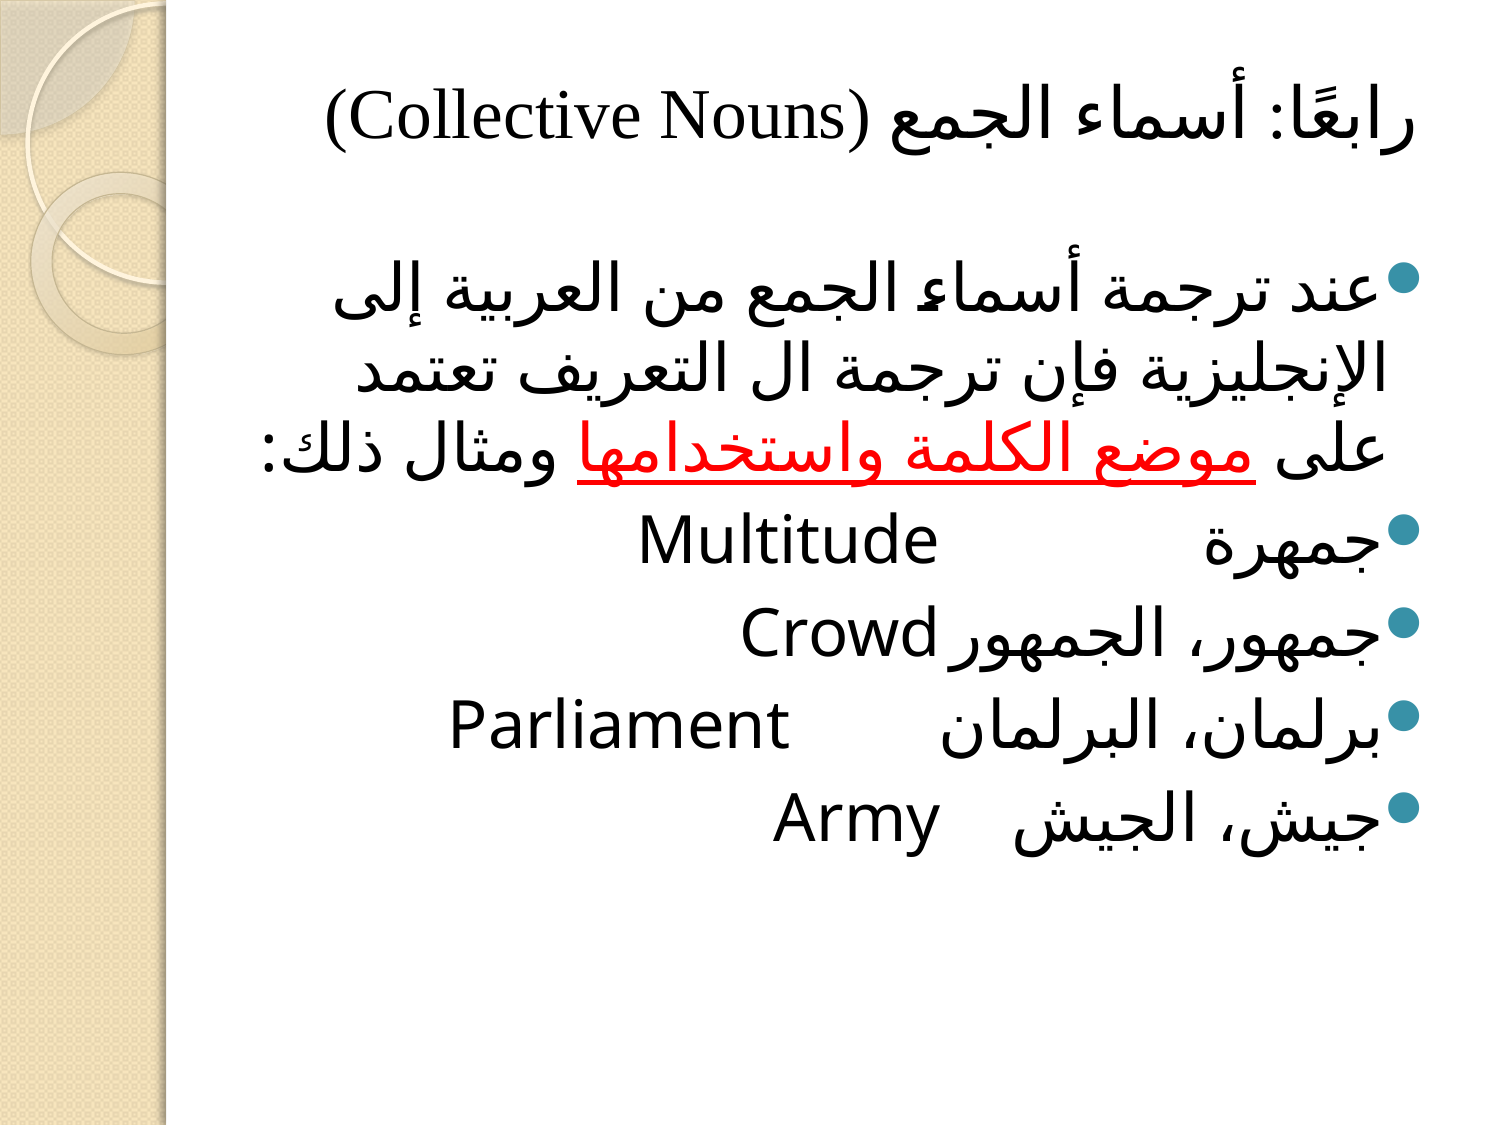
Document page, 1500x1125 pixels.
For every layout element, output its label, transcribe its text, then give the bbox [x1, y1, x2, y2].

list عند ترجمة أسماء الجمع من العربية إلى الإنجليزية فإن ترجمة ال التعريف تعتمد على موضع الكلمة واستخدامها ومثال ذلك: جمهرة Multitude جمهور، الجمهور Crowd برلمان، البرلمان Parliament جيش، الجيش Army [235, 237, 1466, 1025]
title رابعًا: أسماء الجمع (Collective Nouns) [235, 45, 1466, 233]
